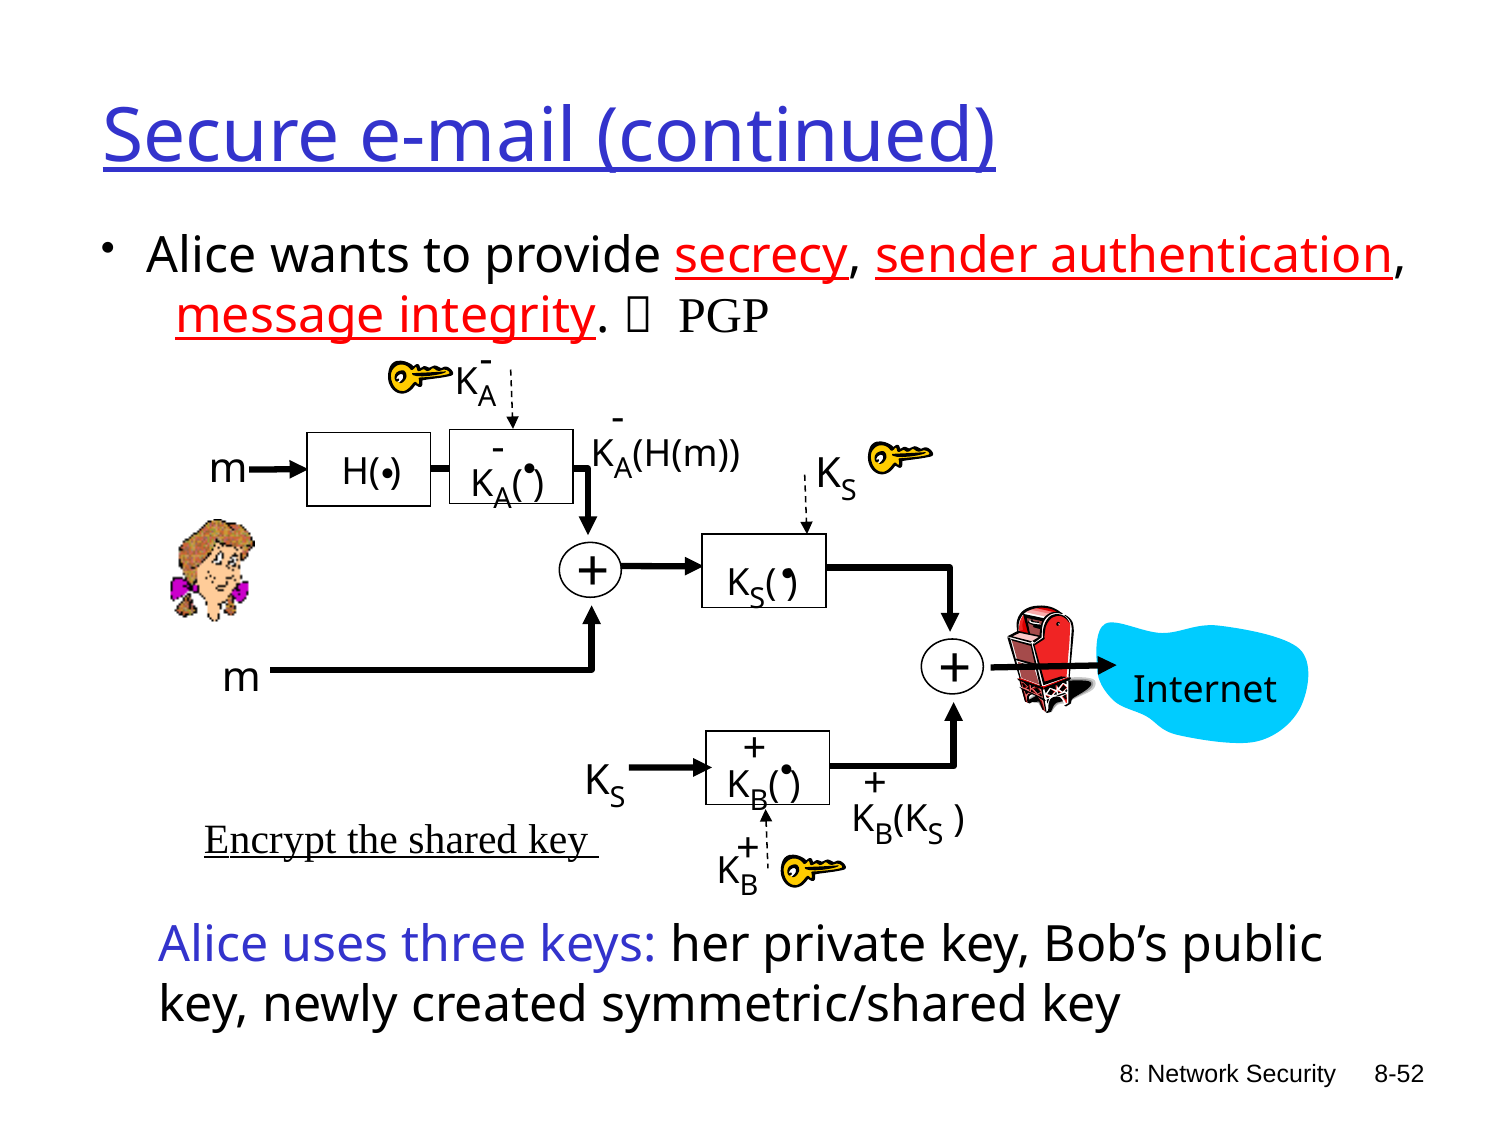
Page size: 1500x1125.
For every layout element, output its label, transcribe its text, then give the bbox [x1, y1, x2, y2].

text_box Alice uses three keys: her private key, Bob’s public key, newly created symmetric/shared key [143, 903, 1389, 1039]
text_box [167, 324, 1314, 902]
title Secure e-mail (continued) [87, 37, 1363, 215]
text_box Alice wants to provide secrecy, sender authentication, message integrity.  PGP [86, 215, 1435, 351]
slide_number 8-52 [1320, 1050, 1440, 1099]
footer 8: Network Security [876, 1050, 1352, 1125]
